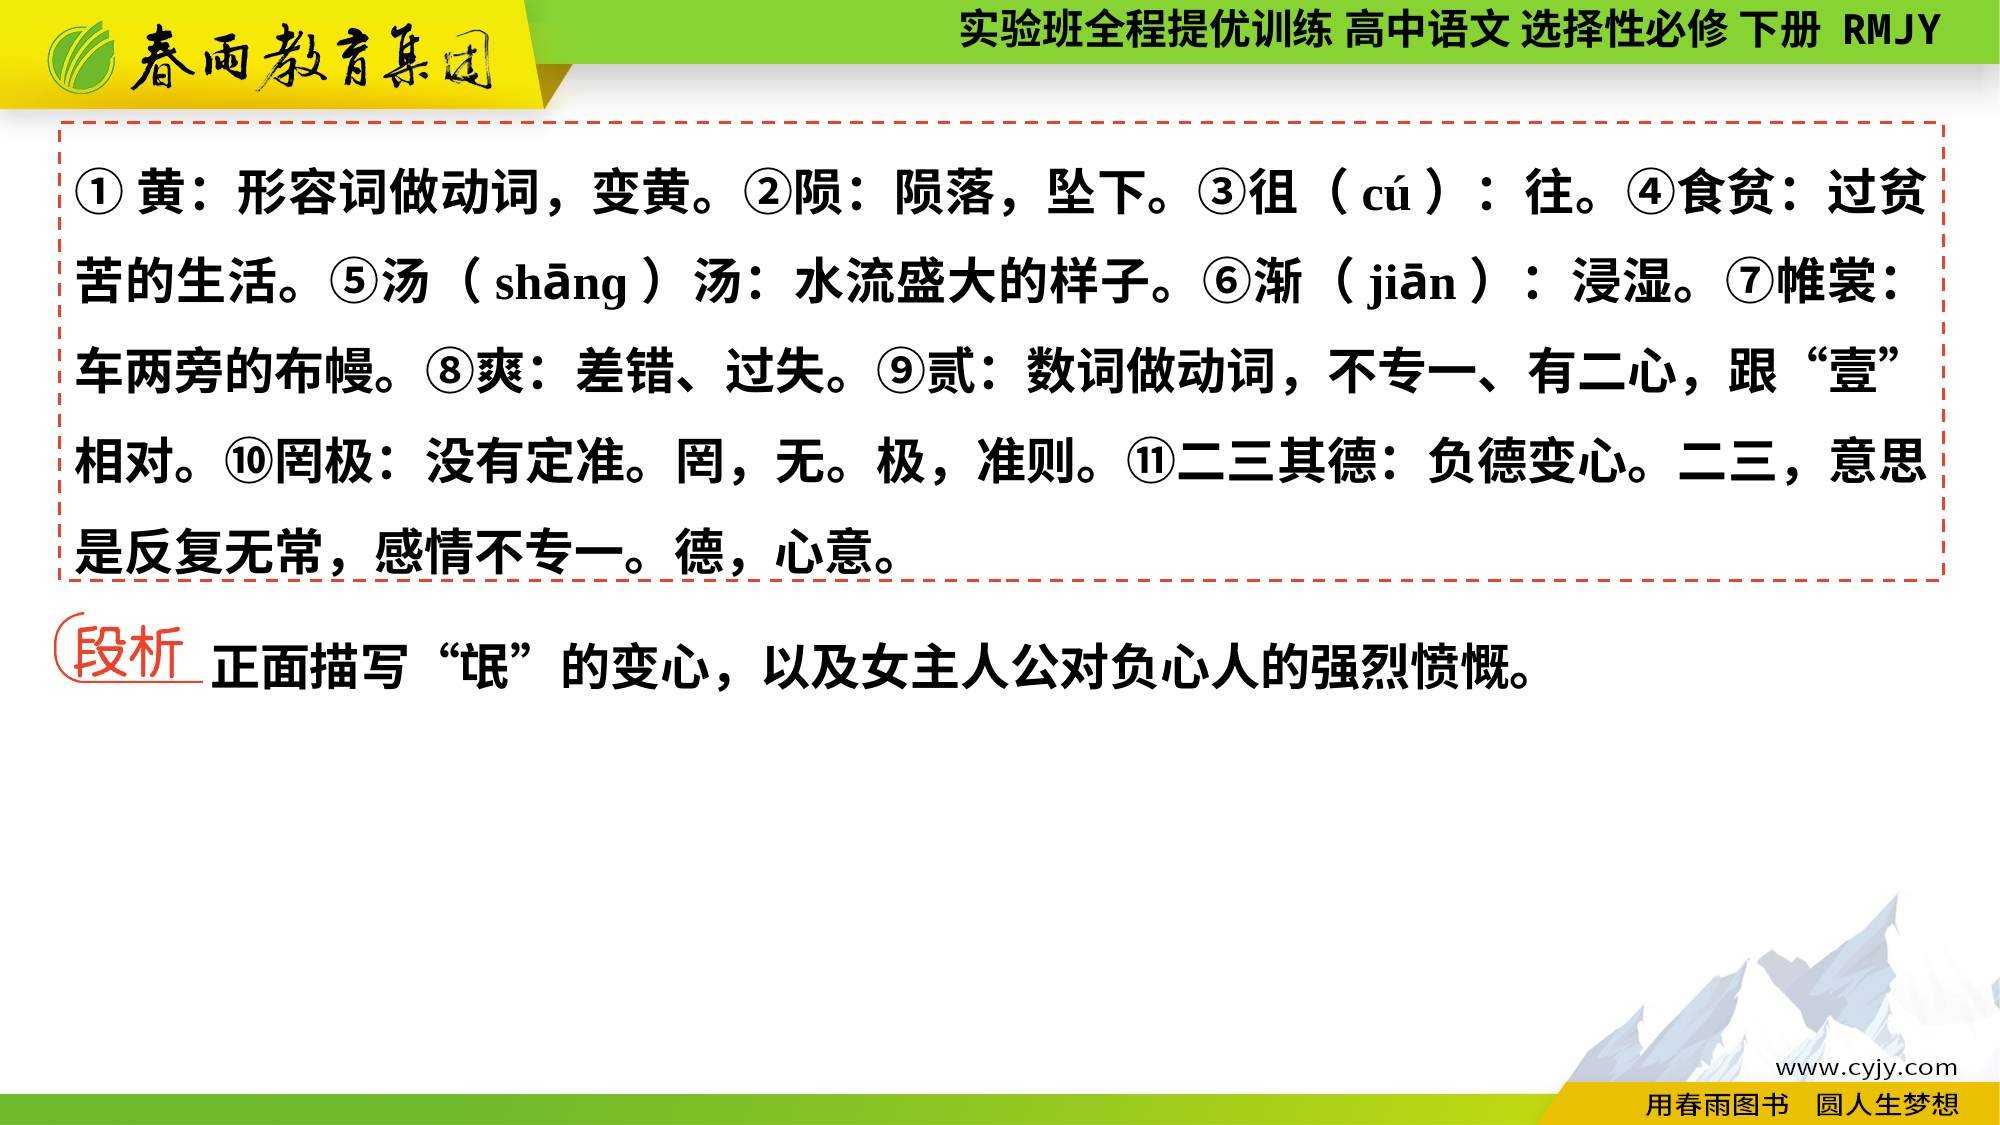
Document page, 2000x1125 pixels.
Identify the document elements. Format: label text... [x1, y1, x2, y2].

text_box 正面描写“氓”的变心，以及女主人公对负心人的强烈愤慨。 [59, 597, 1944, 703]
picture [0, 0, 2000, 1125]
list ①黄：形容词做动词，变黄。②陨：陨落，坠下。③徂（cú）：往。④食贫：过贫苦的生活。⑤汤（shānɡ）汤：水流盛大的样子。⑥渐（jiān）：浸湿。⑦帷裳：车两旁的布幔。⑧爽：差错、过失。⑨贰：数词做动词，不专一、有二心，跟“壹”相对。⑩罔极：没有定准。罔，无。极，准则。⑪二三其德：负德变心。二三，意思是反复无常，感情不专一。德，心意。 [59, 122, 1944, 581]
